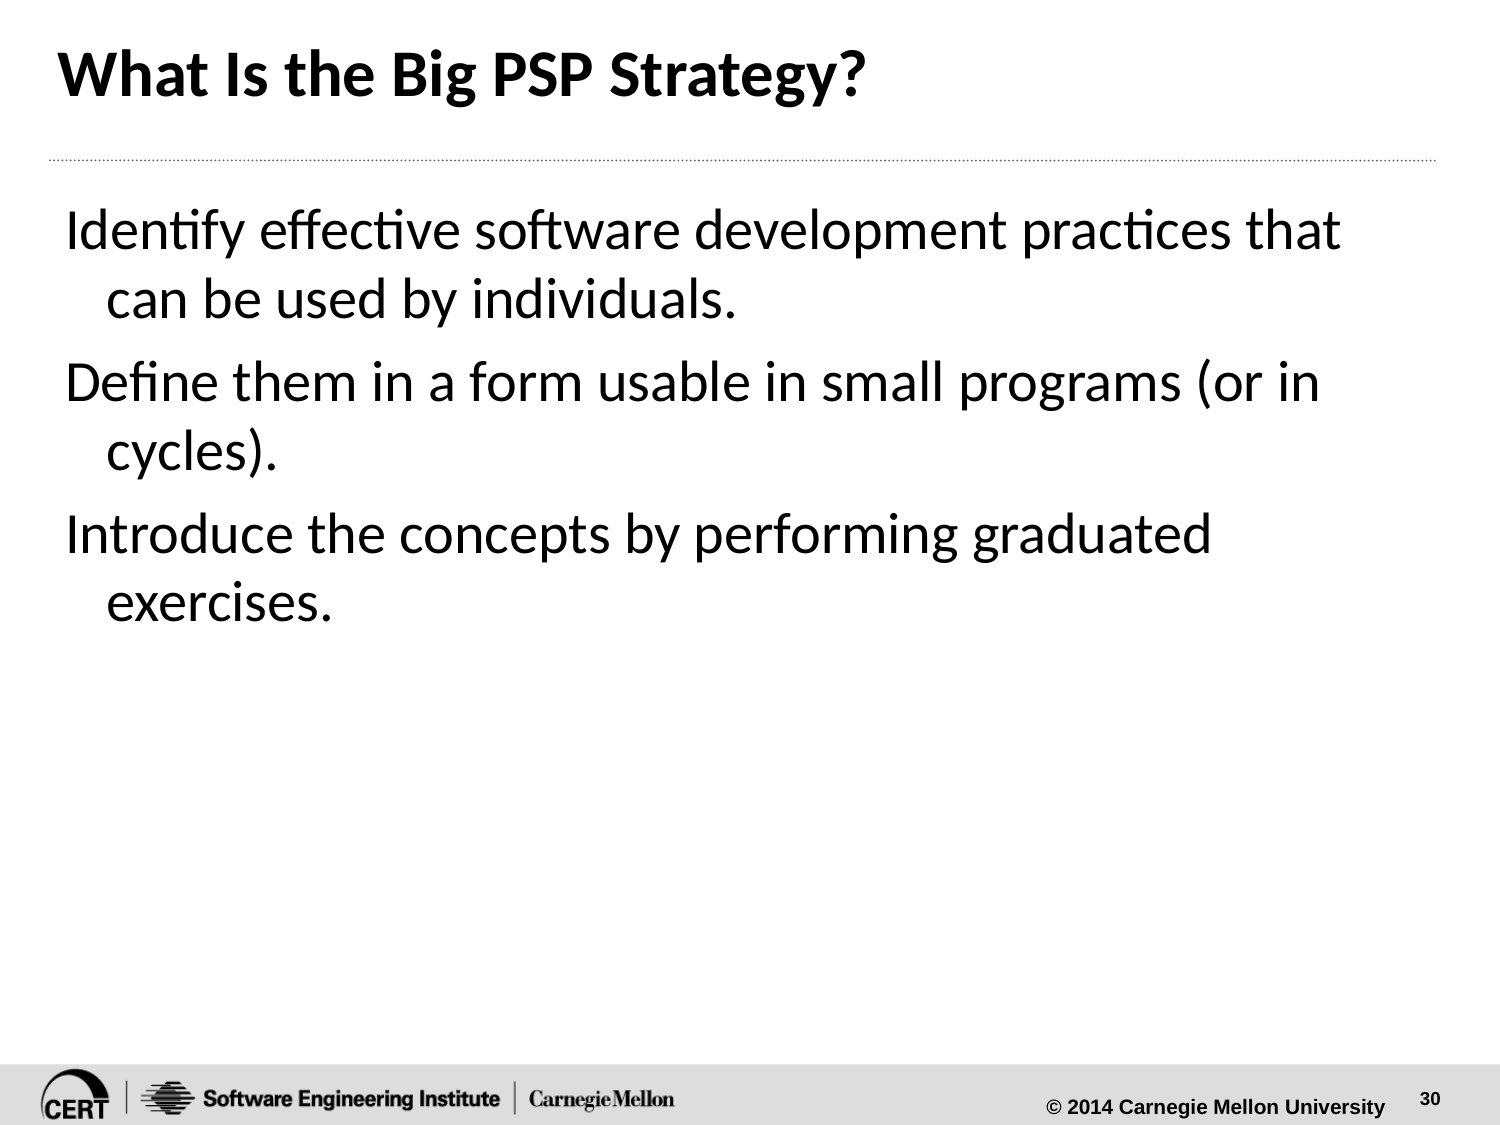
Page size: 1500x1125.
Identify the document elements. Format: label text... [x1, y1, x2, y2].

picture [24, 1065, 688, 1125]
title What Is the Big PSP Strategy? [42, 37, 1434, 155]
list Identify effective software development practices that can be used by individuals. Define them in a form usable in small programs (or in cycles). Introduce the concepts by performing graduated exercises. [49, 187, 1438, 1001]
